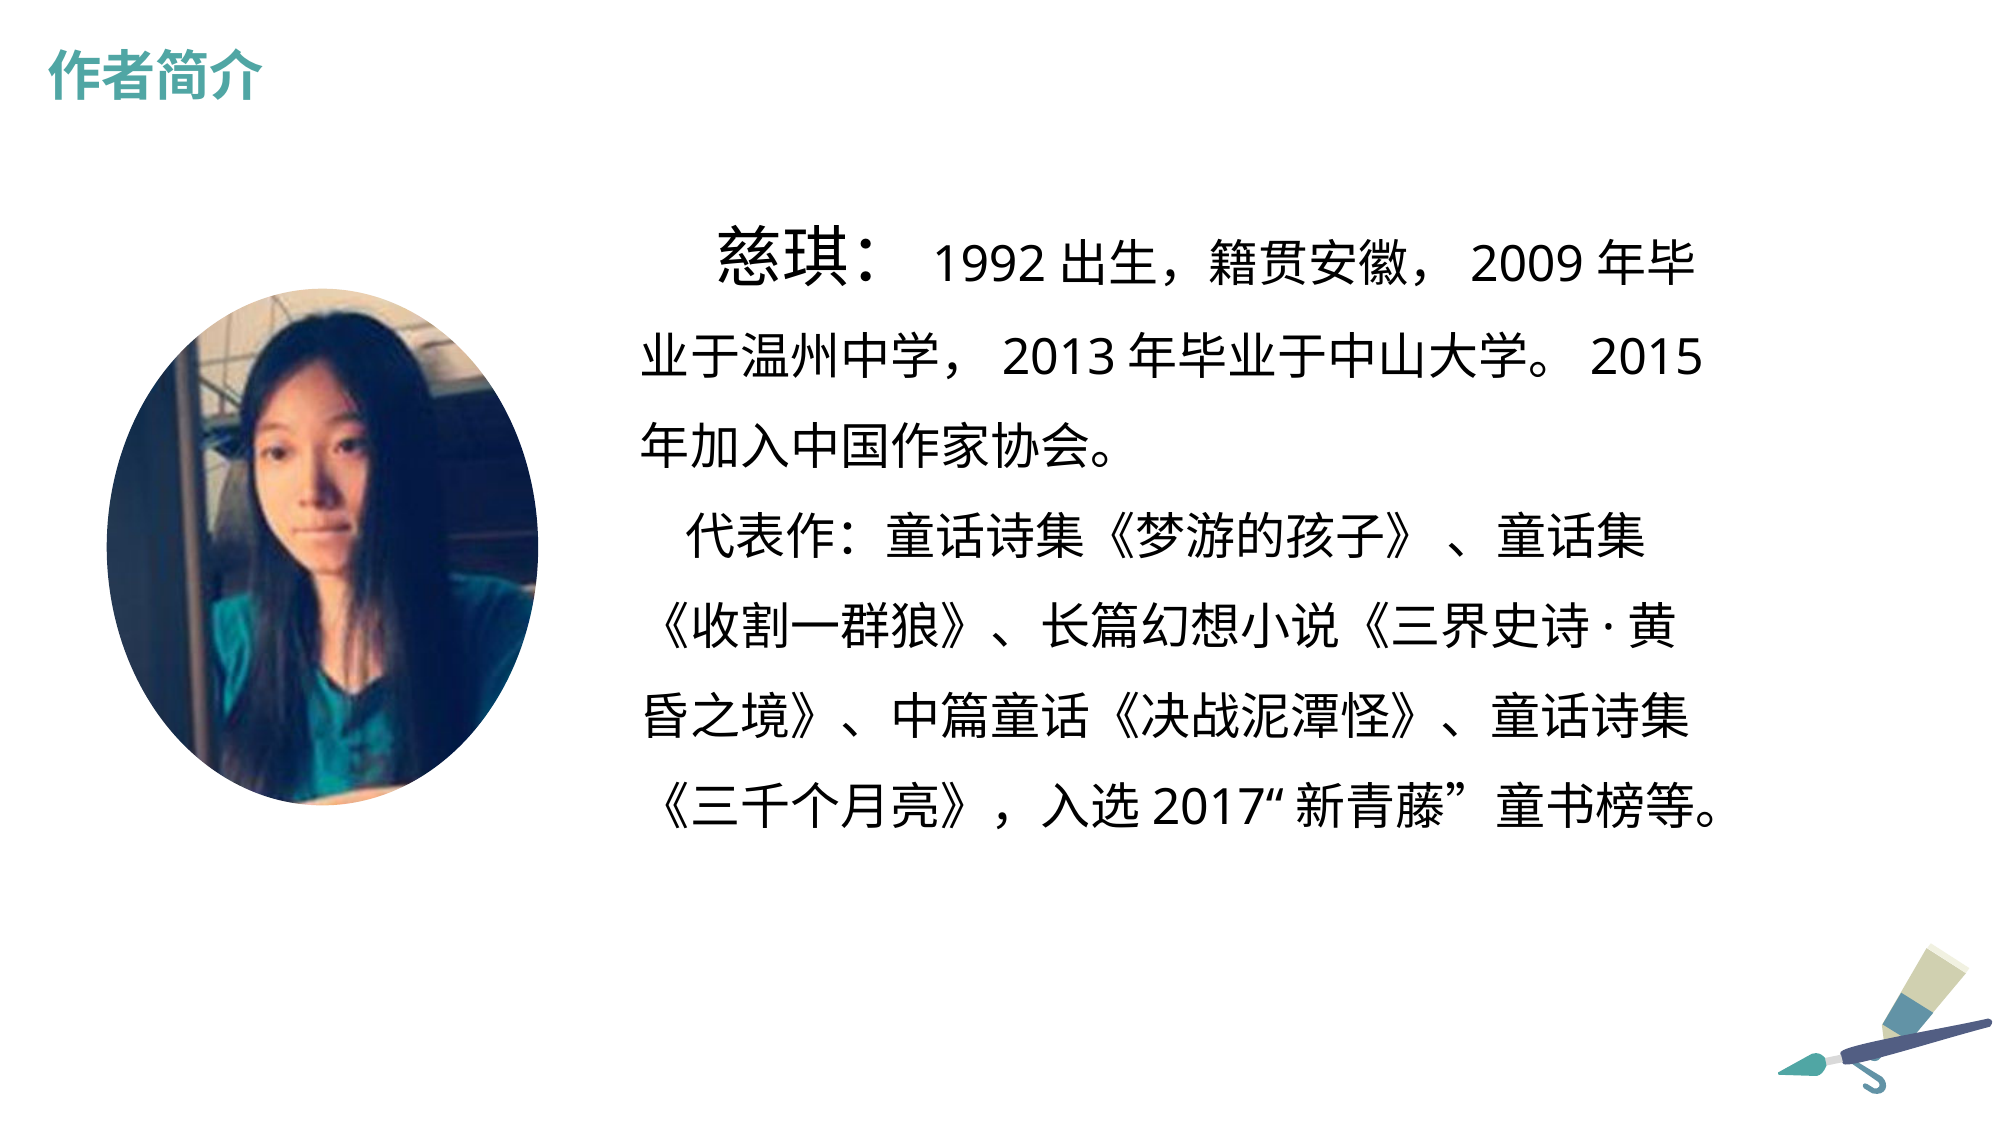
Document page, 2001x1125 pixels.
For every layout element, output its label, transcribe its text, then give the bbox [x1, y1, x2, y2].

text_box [1811, 945, 1974, 1125]
text_box 作者简介 [32, 33, 347, 114]
text_box 慈琪：1992出生，籍贯安徽，2009年毕业于温州中学，2013年毕业于中山大学。2015年加入中国作家协会。 代表作：童话诗集《梦游的孩子》 、童话集《收割一群狼》、长篇幻想小说《三界史诗·黄昏之境》、中篇童话《决战泥潭怪》、童话诗集《三千个月亮》，入选2017“新青藤”童书榜等。 [625, 167, 1732, 842]
picture [106, 288, 539, 806]
